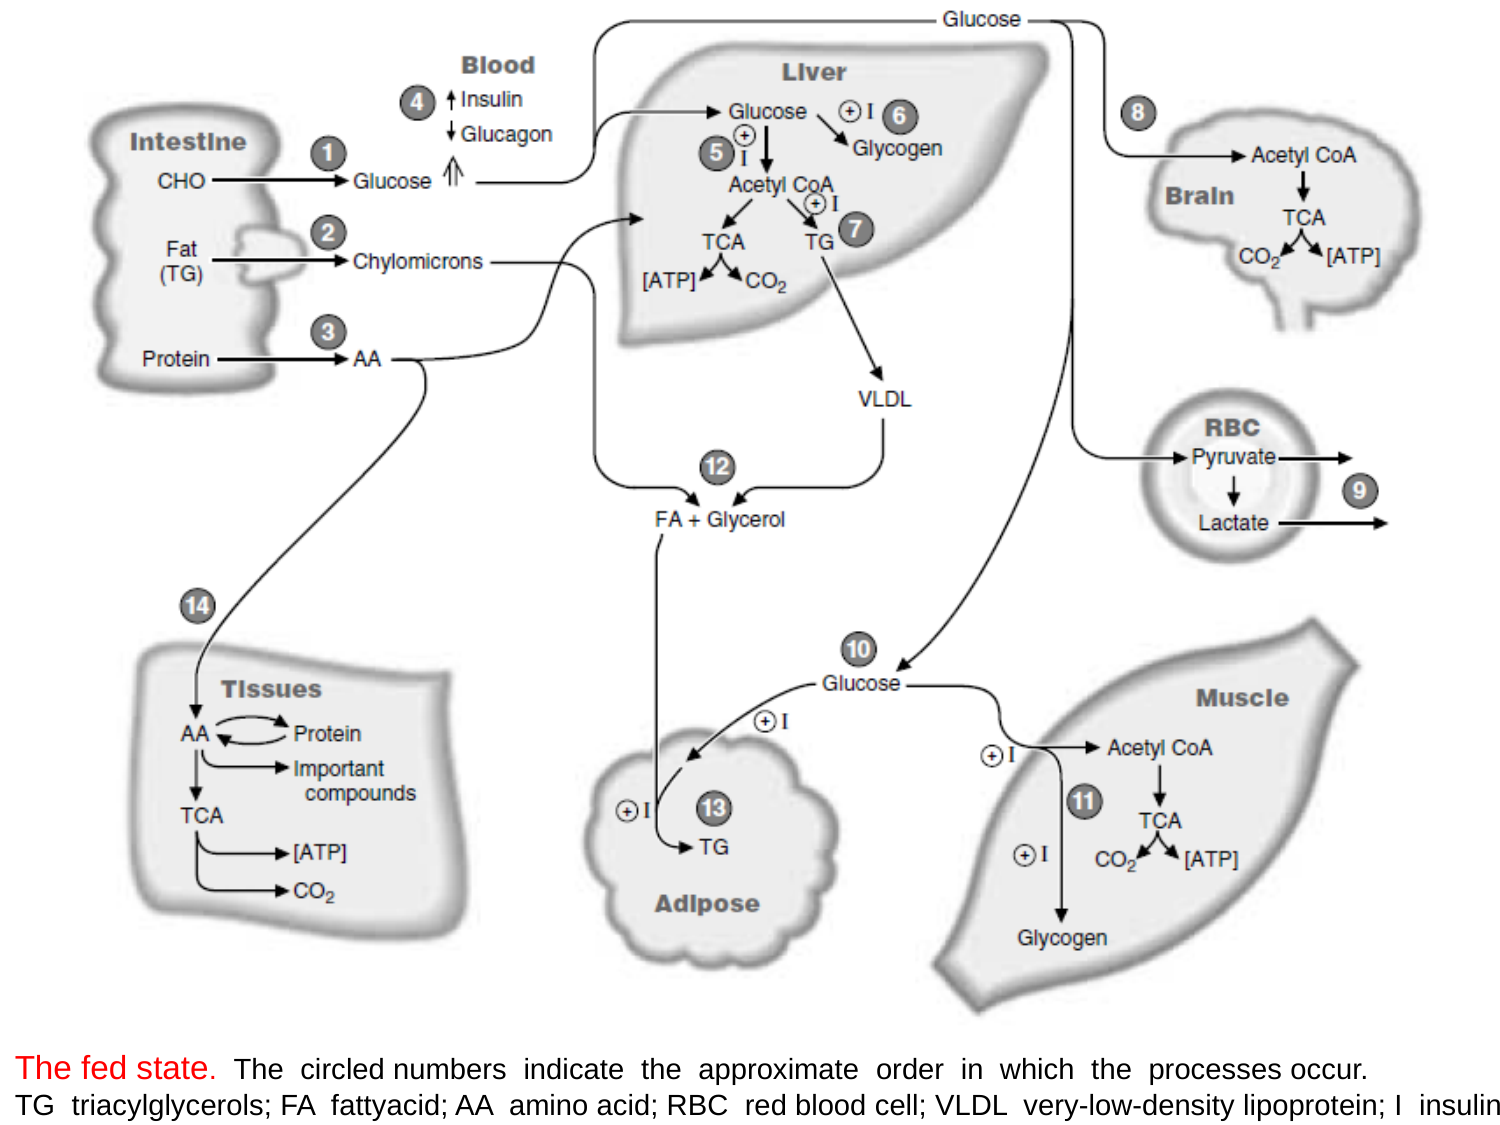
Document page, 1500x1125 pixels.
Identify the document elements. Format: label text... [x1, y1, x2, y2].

picture [23, 0, 1500, 1031]
text_box The fed state. The circled numbers indicate the approximate order in which the processes occur. TG triacylglycerols; FA fattyacid; AA amino acid; RBC red blood cell; VLDL very-low-density lipoprotein; I insulin; [0, 1039, 1500, 1125]
